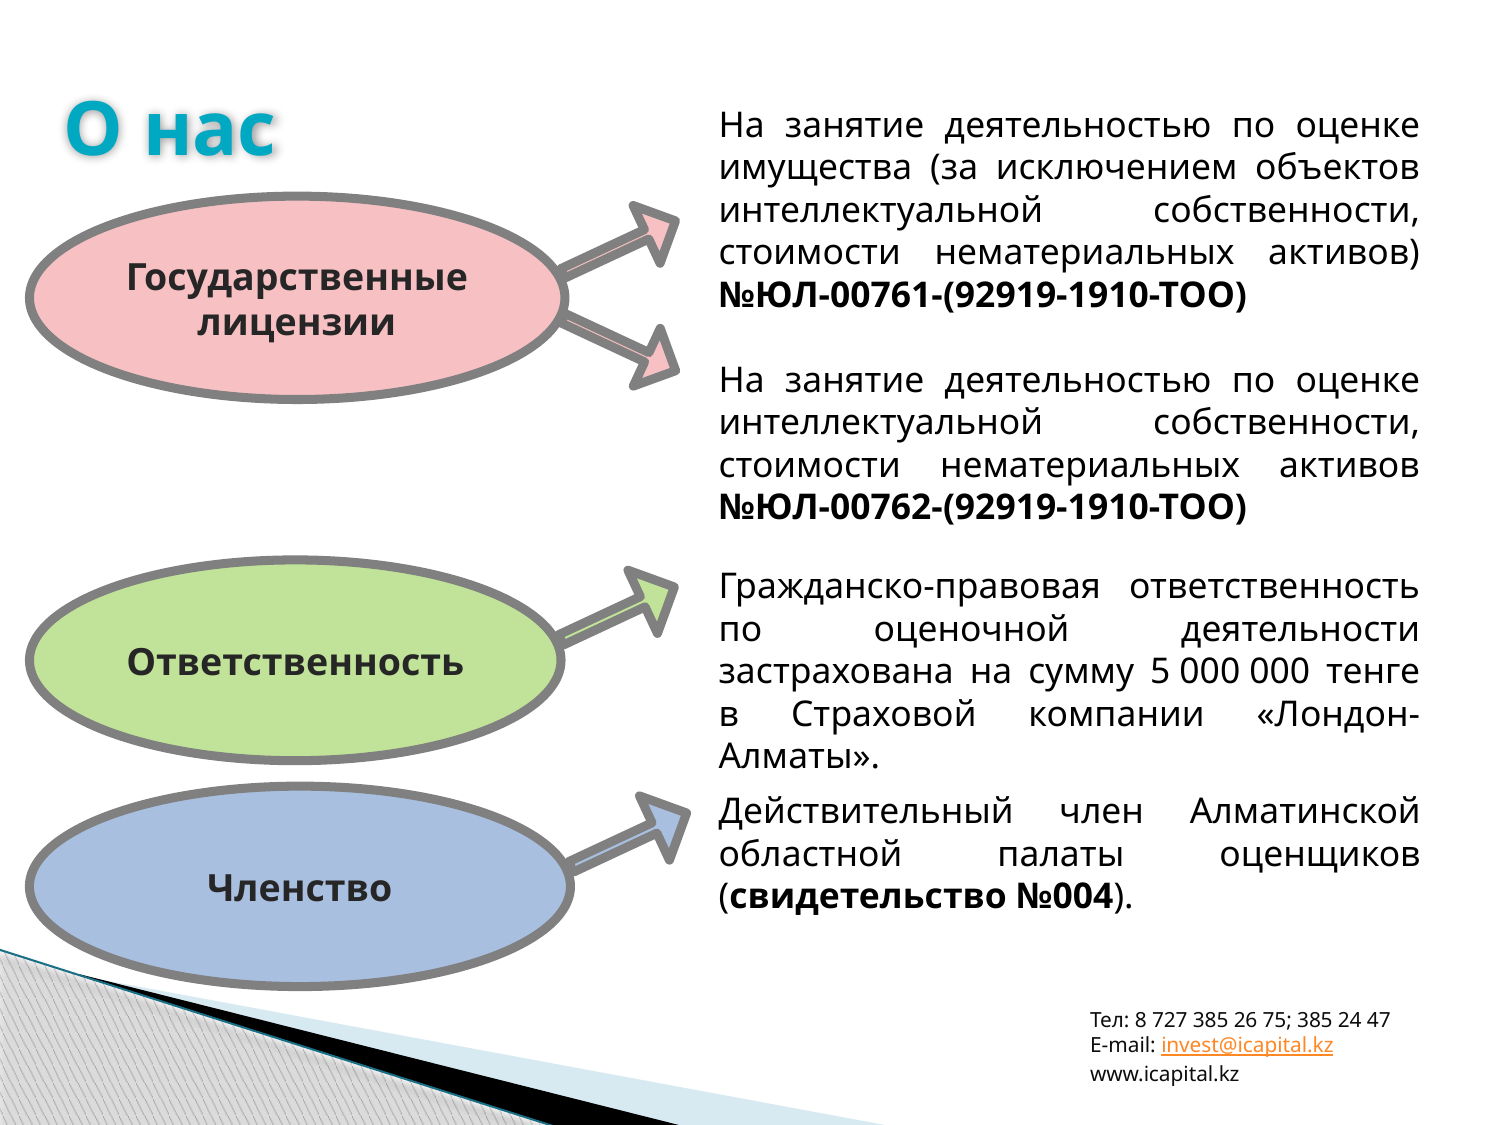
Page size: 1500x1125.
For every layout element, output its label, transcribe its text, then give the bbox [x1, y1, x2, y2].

text_box [556, 309, 680, 391]
text_box Членство [24, 781, 575, 992]
text_box Государственные лицензии [24, 191, 570, 405]
text_box [564, 791, 691, 877]
text_box Тел: 8 727 385 26 75; 385 24 47 E-mail: invest@icapital.kz www.icapital.kz [1075, 999, 1451, 1093]
text_box [554, 565, 679, 650]
text_box [556, 201, 680, 283]
text_box Ответственность [24, 555, 566, 766]
text_box На занятие деятельностью по оценке имущества (за исключением объектов интеллектуальной собственности, стоимости нематериальных активов) №ЮЛ-00761-(92919-1910-ТОО) На занятие деятельностью по оценке интеллектуальной собственности, стоимости нематериальных активов №ЮЛ-00762-(92919-1910-ТОО) [703, 94, 1436, 535]
text_box О нас [49, 73, 292, 178]
text_box Действительный член Алматинской областной палаты оценщиков (свидетельство №004). [703, 780, 1436, 924]
text_box Гражданско-правовая ответственность по оценочной деятельности застрахована на сумму 5 000 000 тенге в Страховой компании «Лондон-Алматы». [703, 555, 1436, 780]
